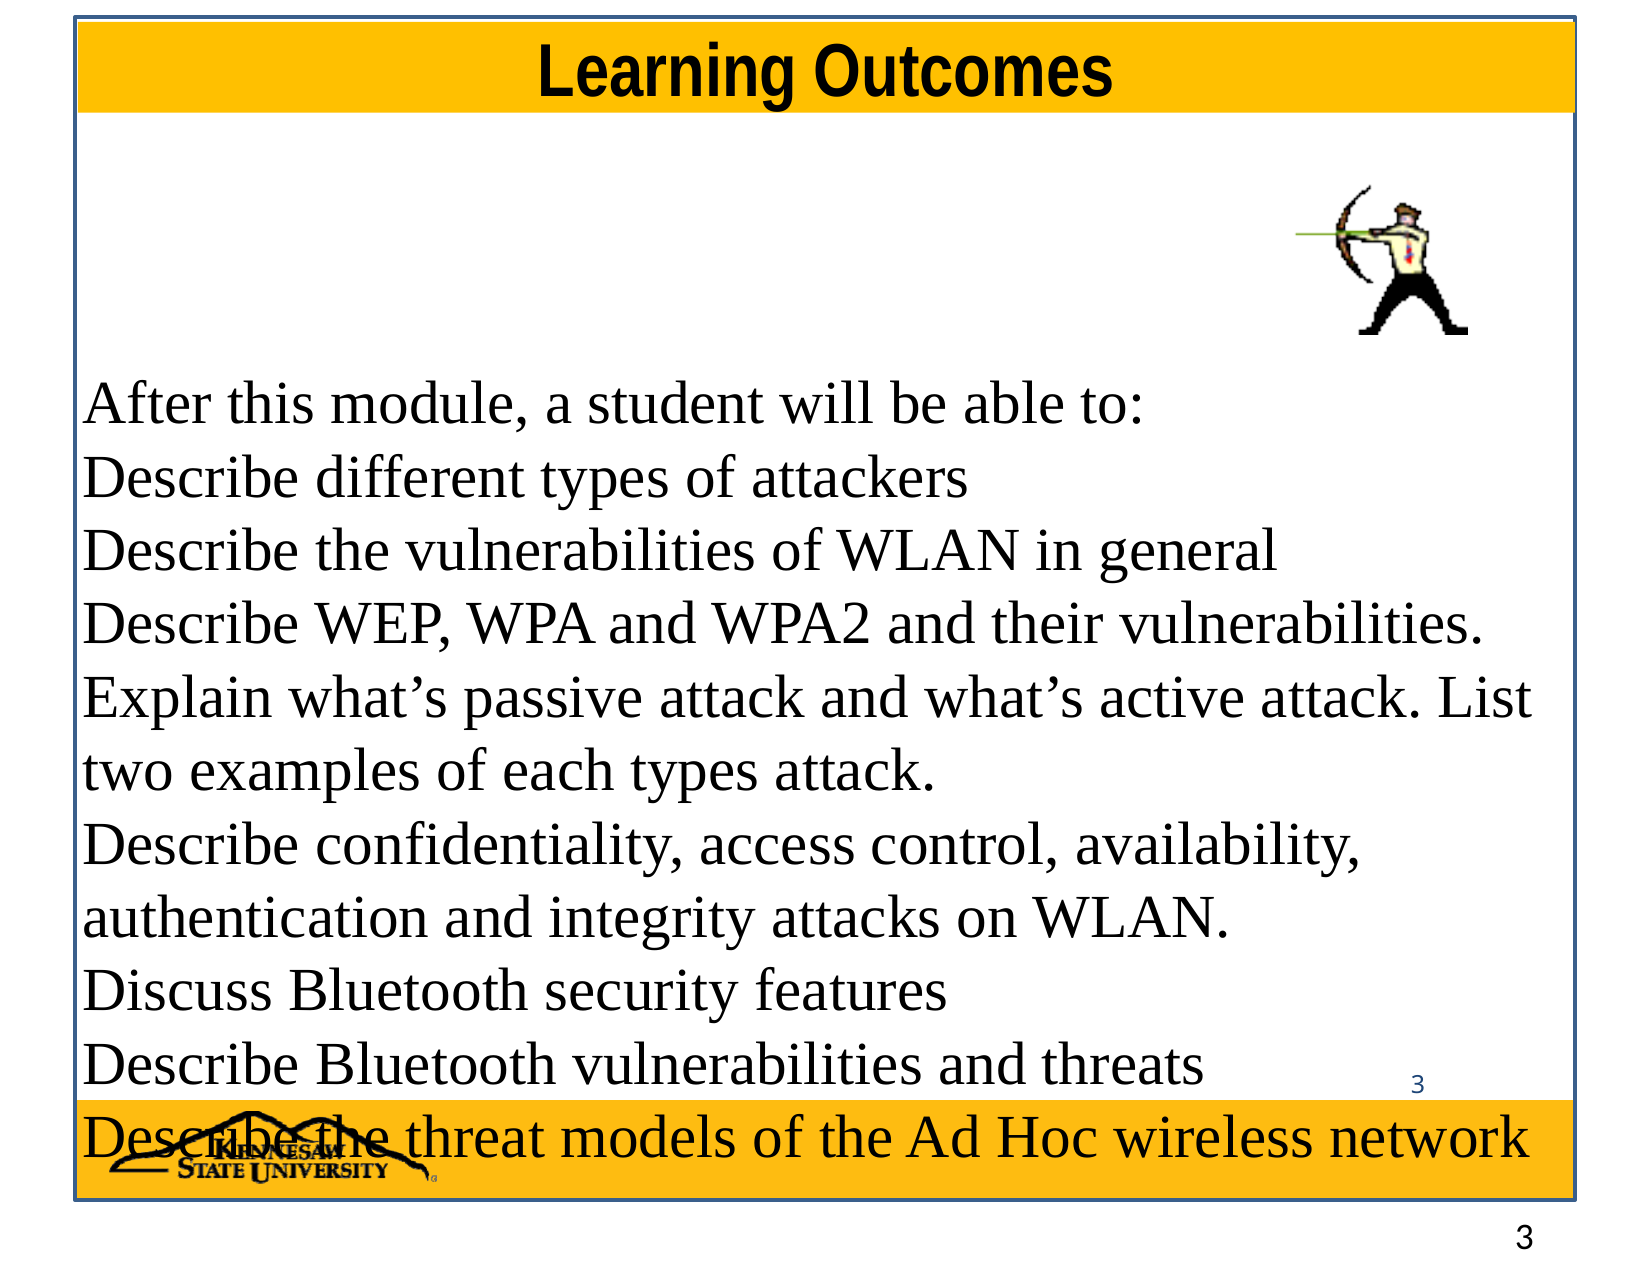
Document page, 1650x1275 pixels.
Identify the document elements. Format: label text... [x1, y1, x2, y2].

slide_number 3 [1299, 1042, 1425, 1103]
picture [1091, 183, 1468, 336]
title Learning Outcomes [77, 21, 1575, 113]
picture [108, 1174, 437, 1184]
list After this module, a student will be able to: Describe different types of attackers Describe the vulnerabilities of WLAN in general Describe WEP, WPA and WPA2 and their vulnerabilities. Explain what’s passive attack and what’s active attack. List two examples of each types attack. Describe confidentiality, access control, availability, authentication and integrity attacks on WLAN. Discuss Bluetooth security features Describe Bluetooth vulnerabilities and threats Describe the threat models of the Ad Hoc wireless network [82, 362, 1568, 1174]
